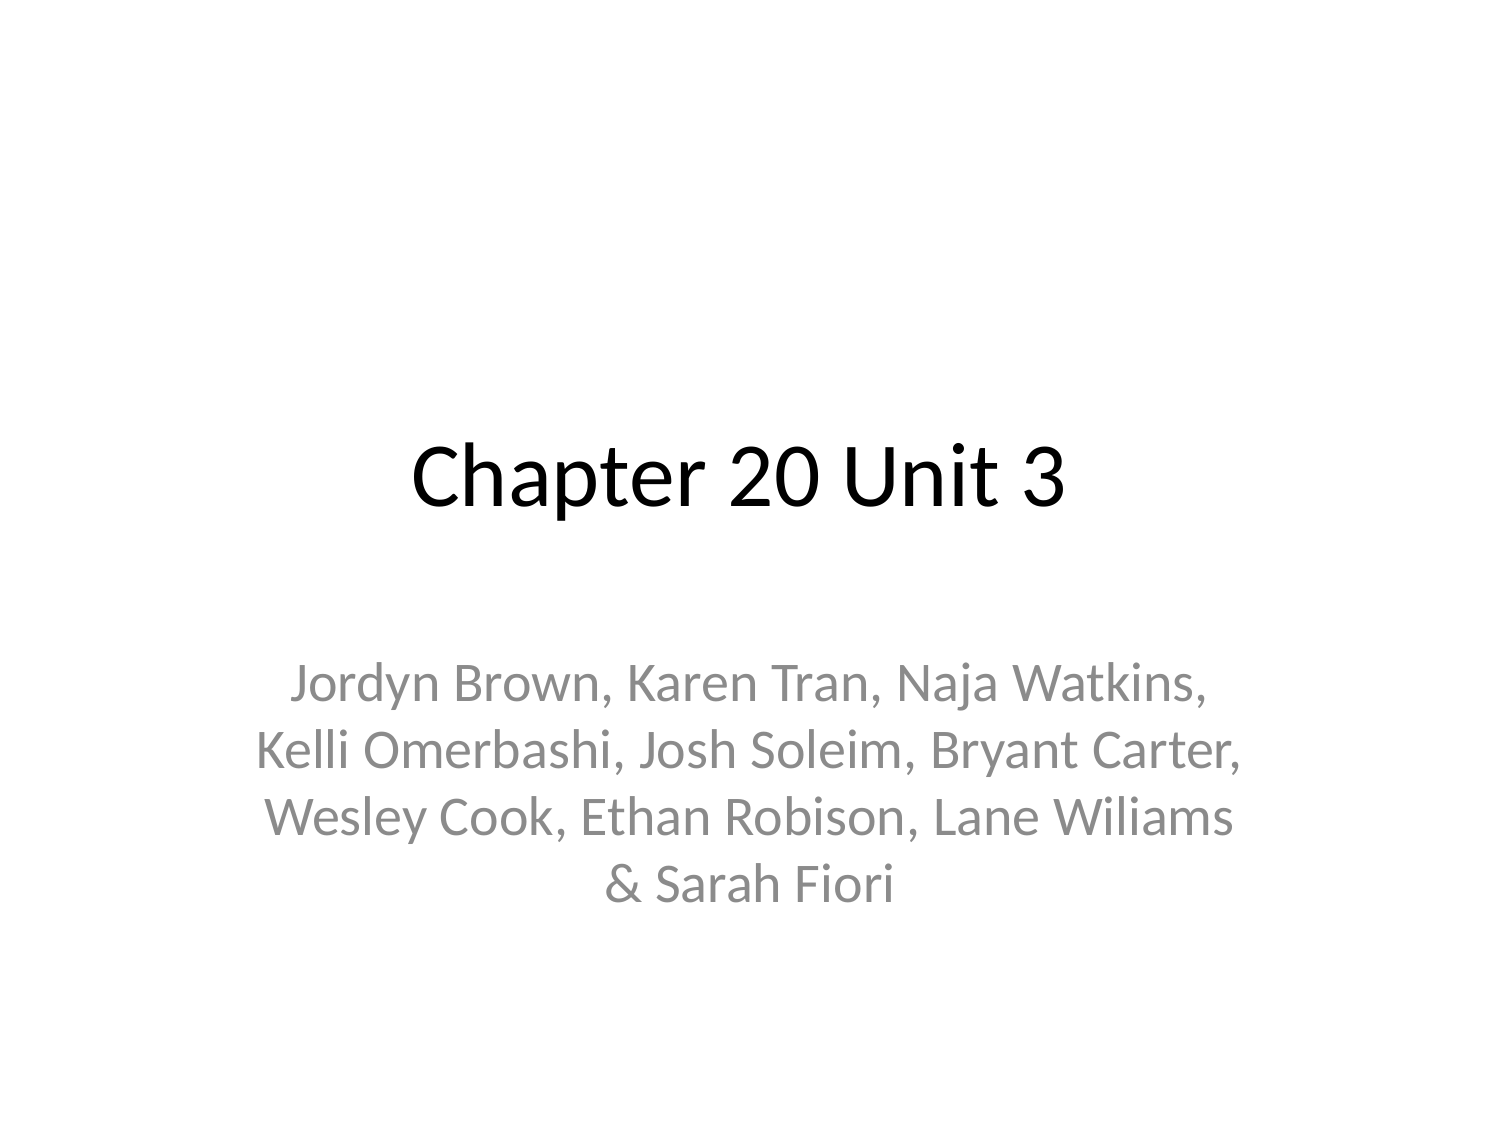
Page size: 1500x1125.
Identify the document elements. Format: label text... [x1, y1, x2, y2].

subtitle Jordyn Brown, Karen Tran, Naja Watkins, Kelli Omerbashi, Josh Soleim, Bryant Carter, Wesley Cook, Ethan Robison, Lane Wiliams & Sarah Fiori [225, 637, 1275, 925]
title Chapter 20 Unit 3 [112, 349, 1388, 591]
